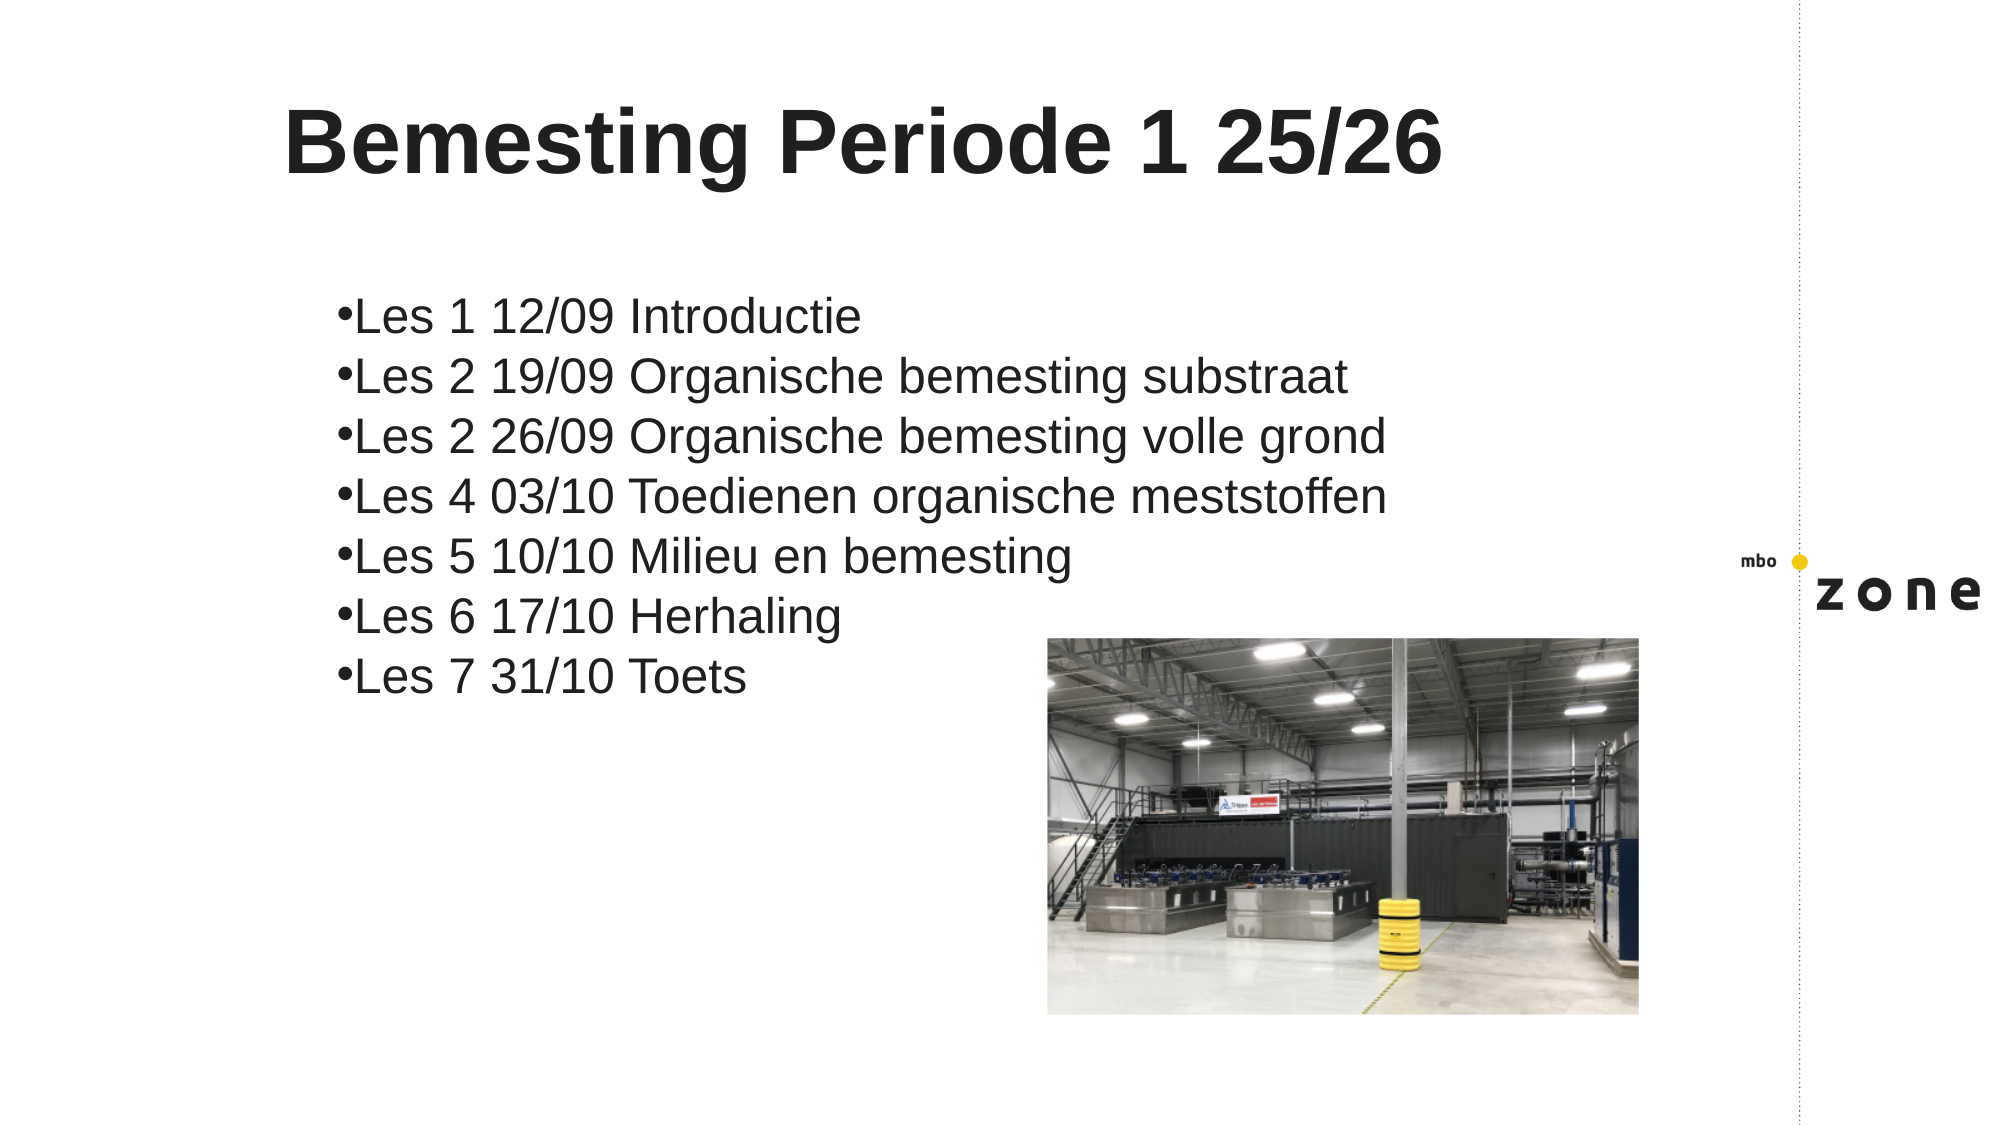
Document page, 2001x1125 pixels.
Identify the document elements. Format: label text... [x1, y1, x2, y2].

title Bemesting Periode 1 25/26 [124, 94, 1607, 272]
picture [1025, 0, 2001, 1125]
list Les 1 12/09 Introductie Les 2 19/09 Organische bemesting substraat Les 2 26/09 Organische bemesting volle grond Les 4 03/10 Toedienen organische meststoffen Les 5 10/10 Milieu en bemesting Les 6 17/10 Herhaling Les 7 31/10 Toets [336, 283, 1607, 998]
